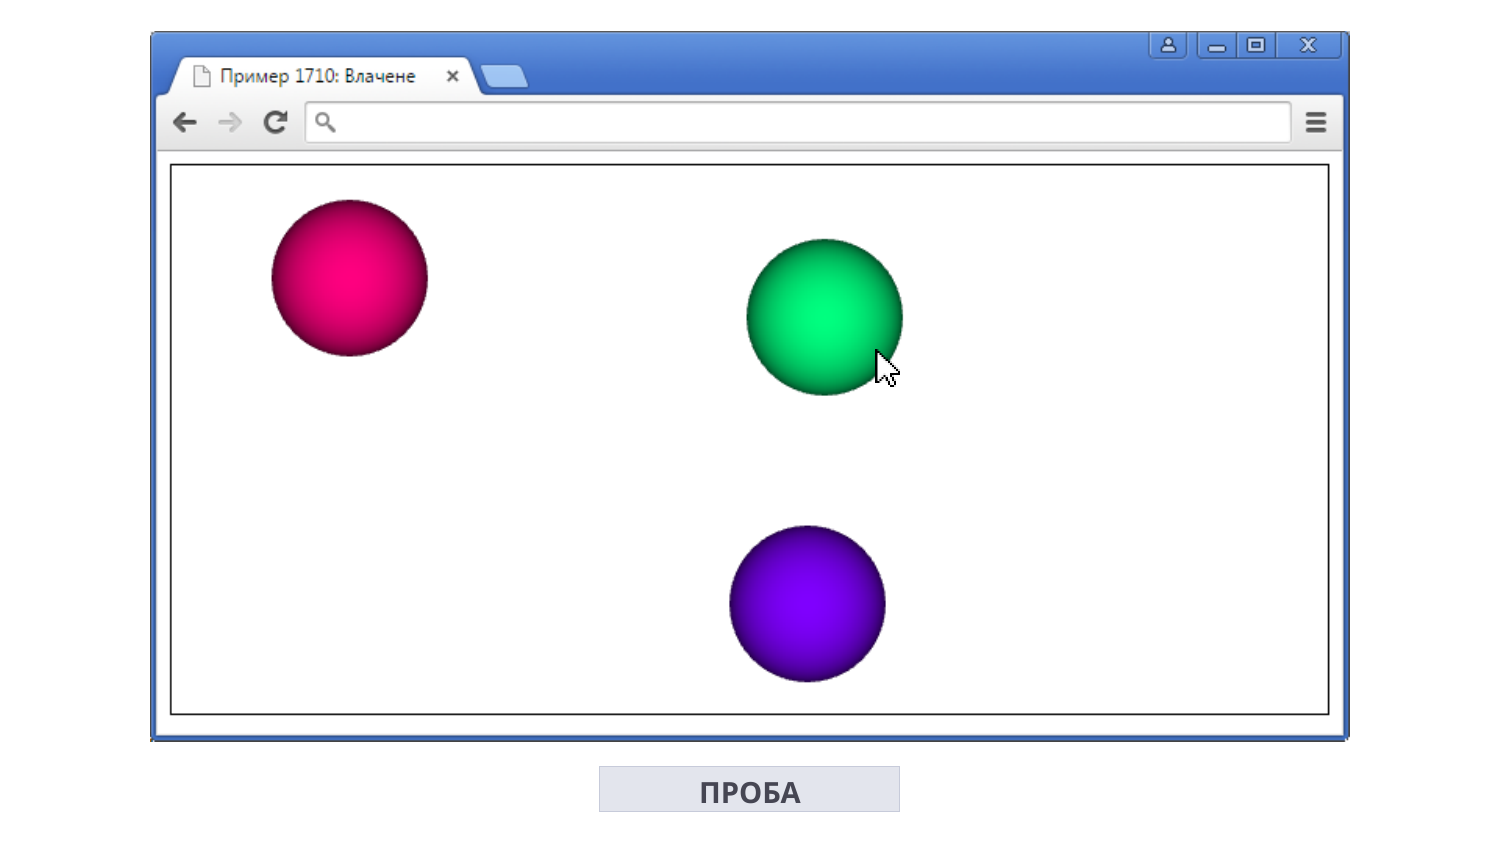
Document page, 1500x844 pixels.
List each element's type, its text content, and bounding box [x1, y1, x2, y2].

picture [149, 31, 1351, 742]
text_box ПРОБА [599, 766, 900, 812]
